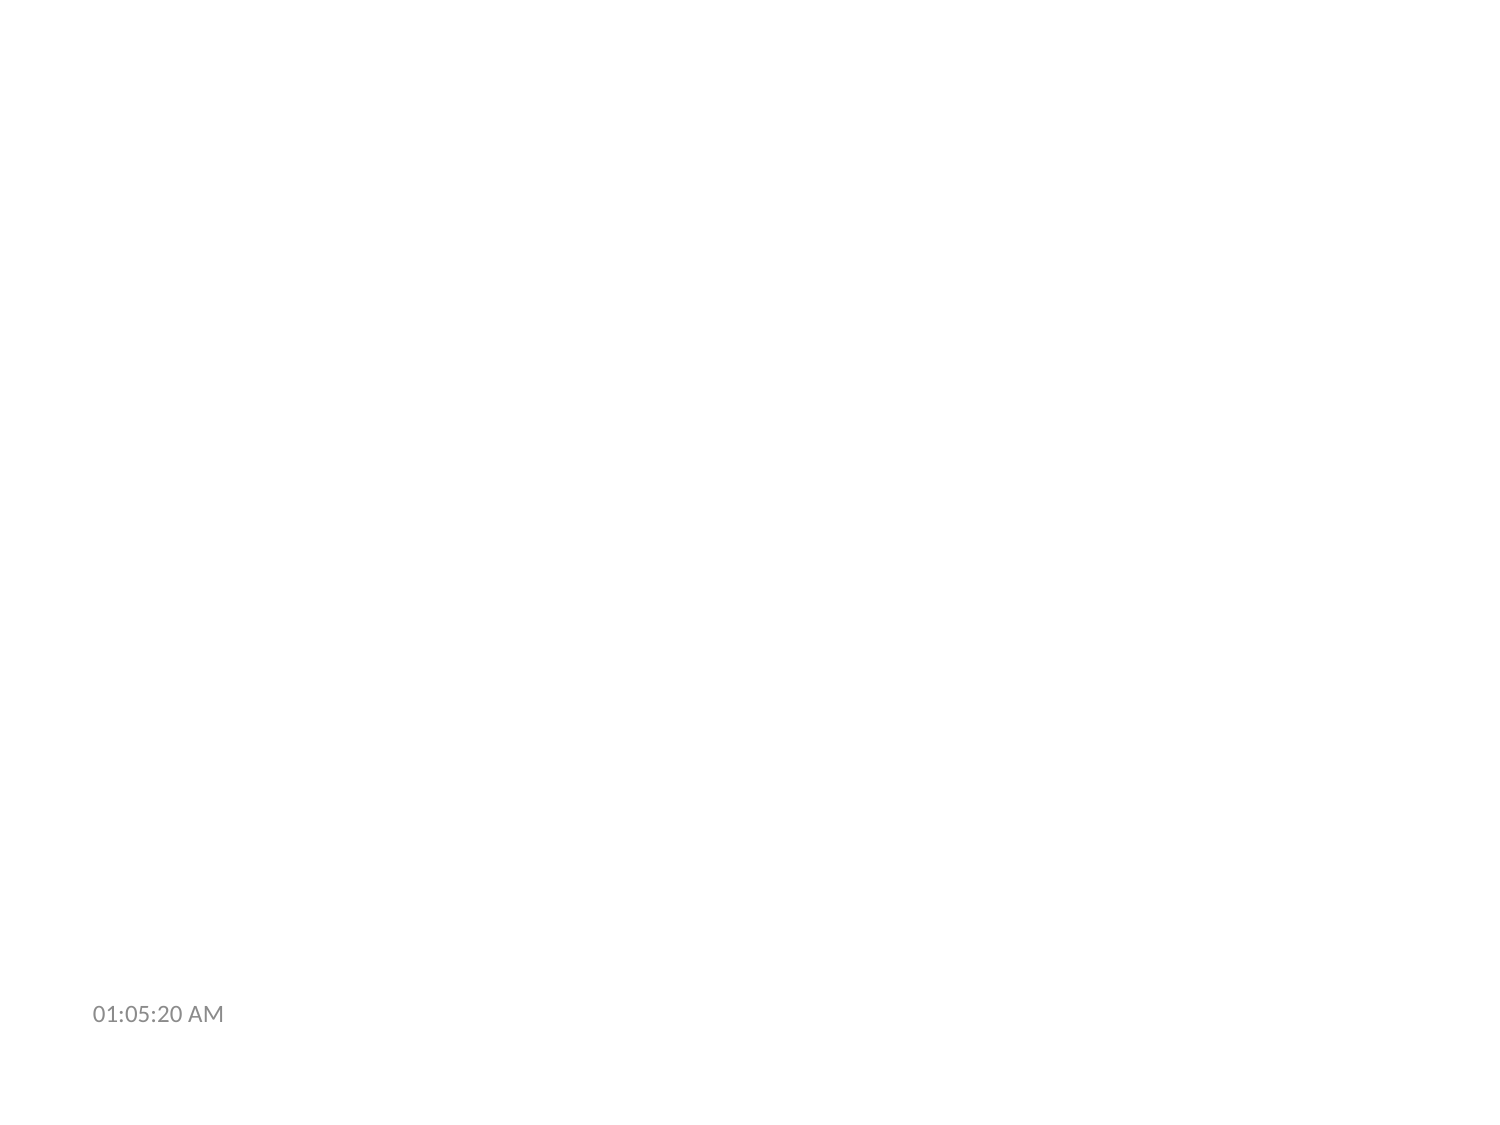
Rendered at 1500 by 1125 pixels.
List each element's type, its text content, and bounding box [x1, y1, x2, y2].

text_box 3:35:09 PM [77, 982, 428, 1043]
